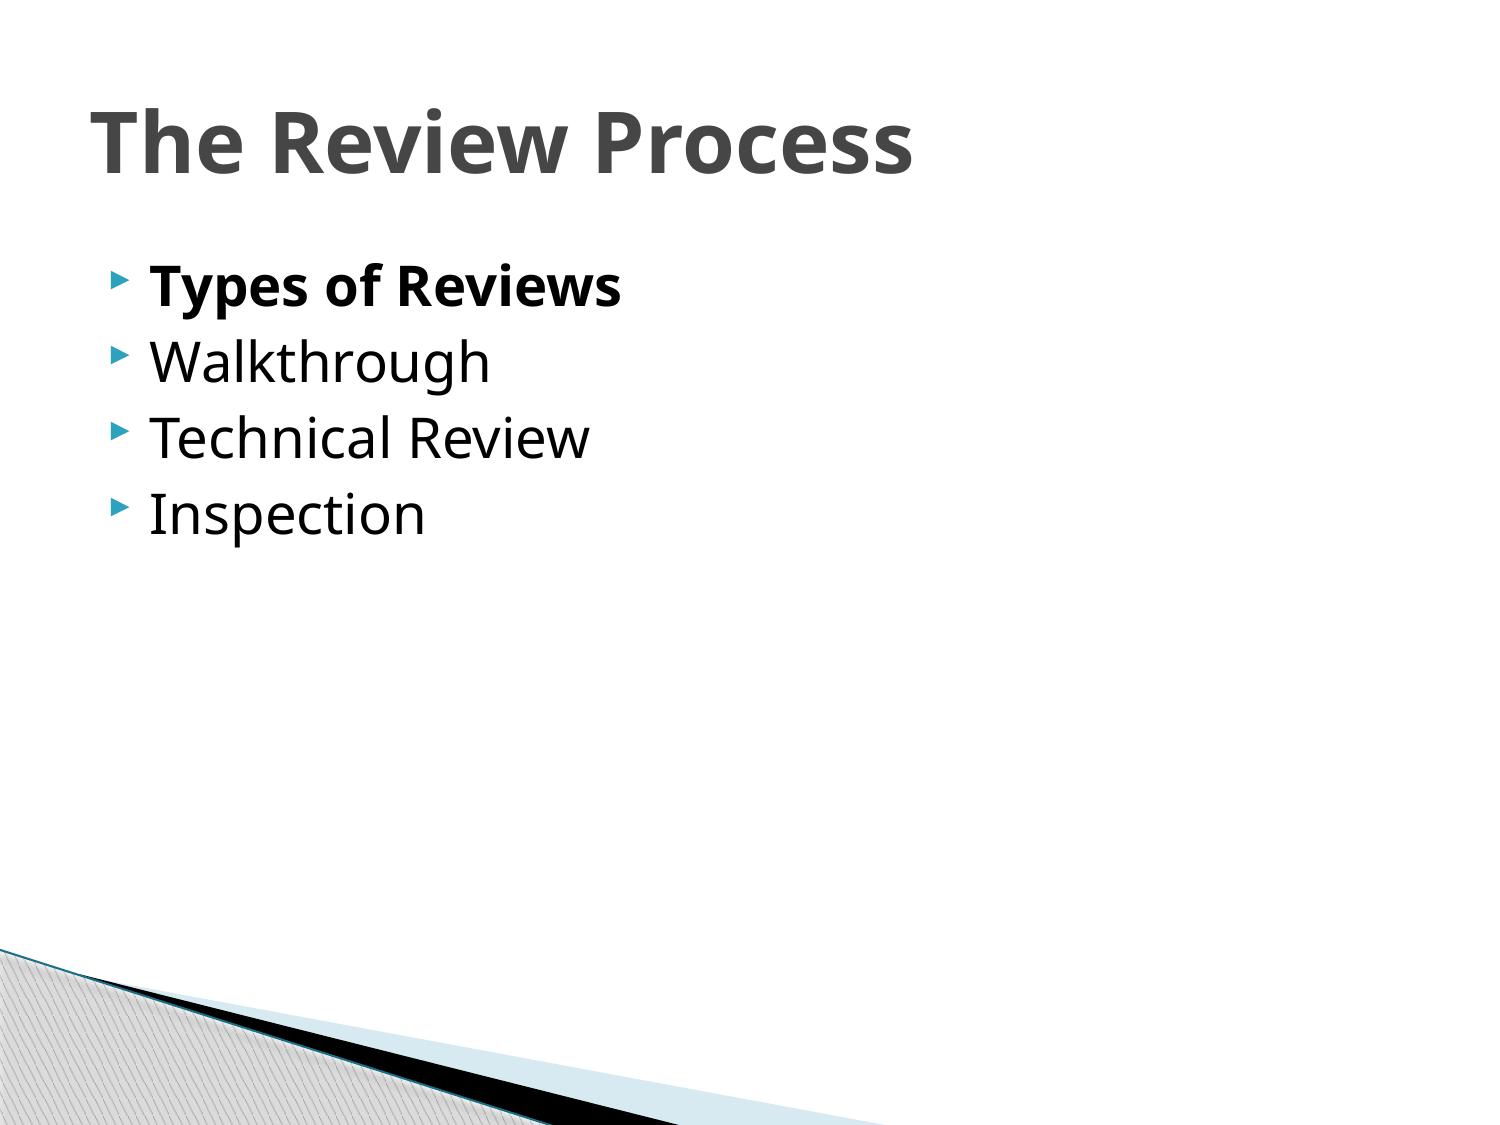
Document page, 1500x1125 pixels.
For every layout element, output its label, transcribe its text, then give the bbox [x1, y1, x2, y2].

list Types of Reviews Walkthrough Technical Review Inspection [75, 243, 1388, 1012]
title The Review Process [75, 45, 1425, 233]
